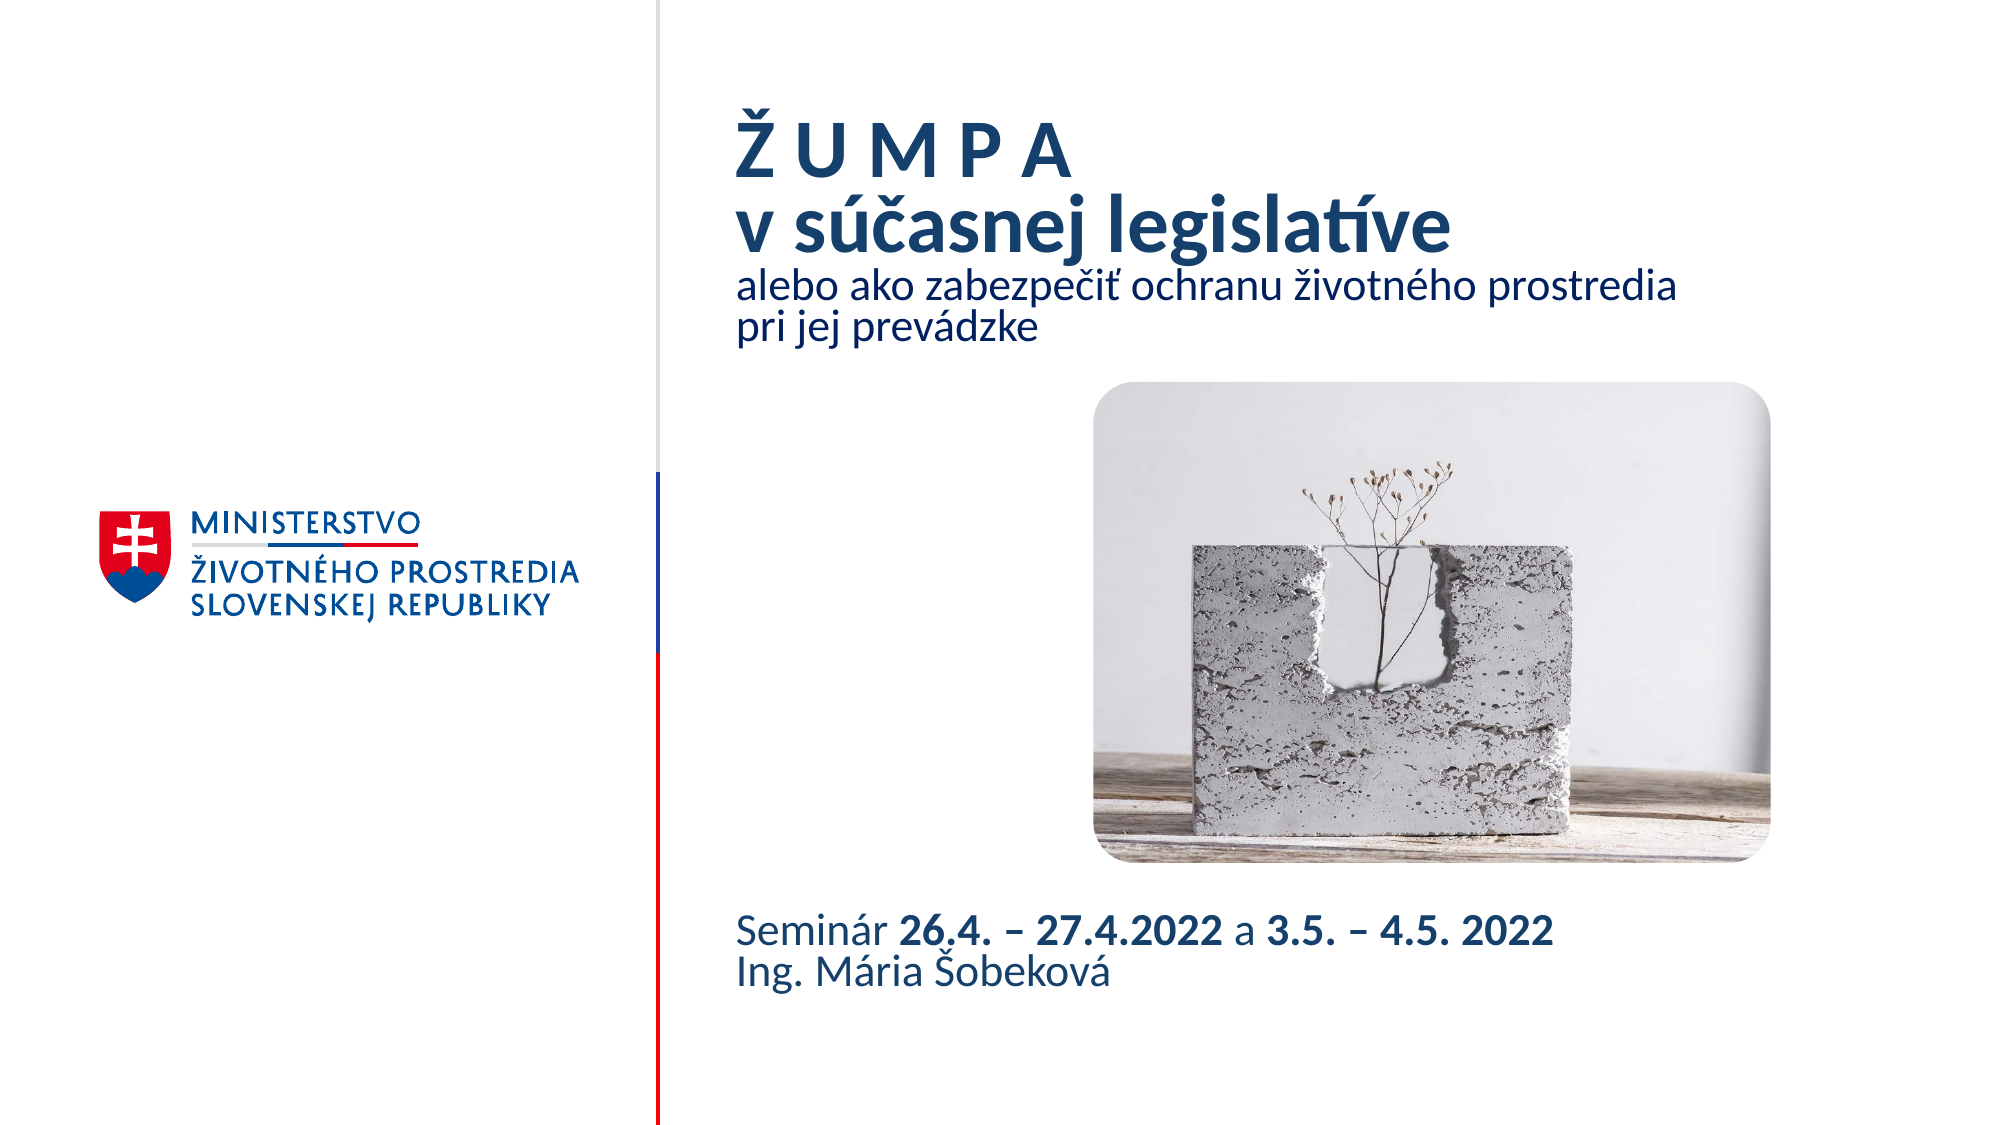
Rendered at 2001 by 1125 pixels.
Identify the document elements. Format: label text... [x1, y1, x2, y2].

picture [99, 510, 580, 624]
picture [1093, 381, 1771, 863]
title Ž U M P A v súčasnej legislatíve alebo ako zabezpečiť ochranu životného prostredia pri jej prevádzke Seminár 26.4. – 27.4.2022 a 3.5. – 4.5. 2022 Ing. Mária Šobeková [720, 56, 1940, 1057]
